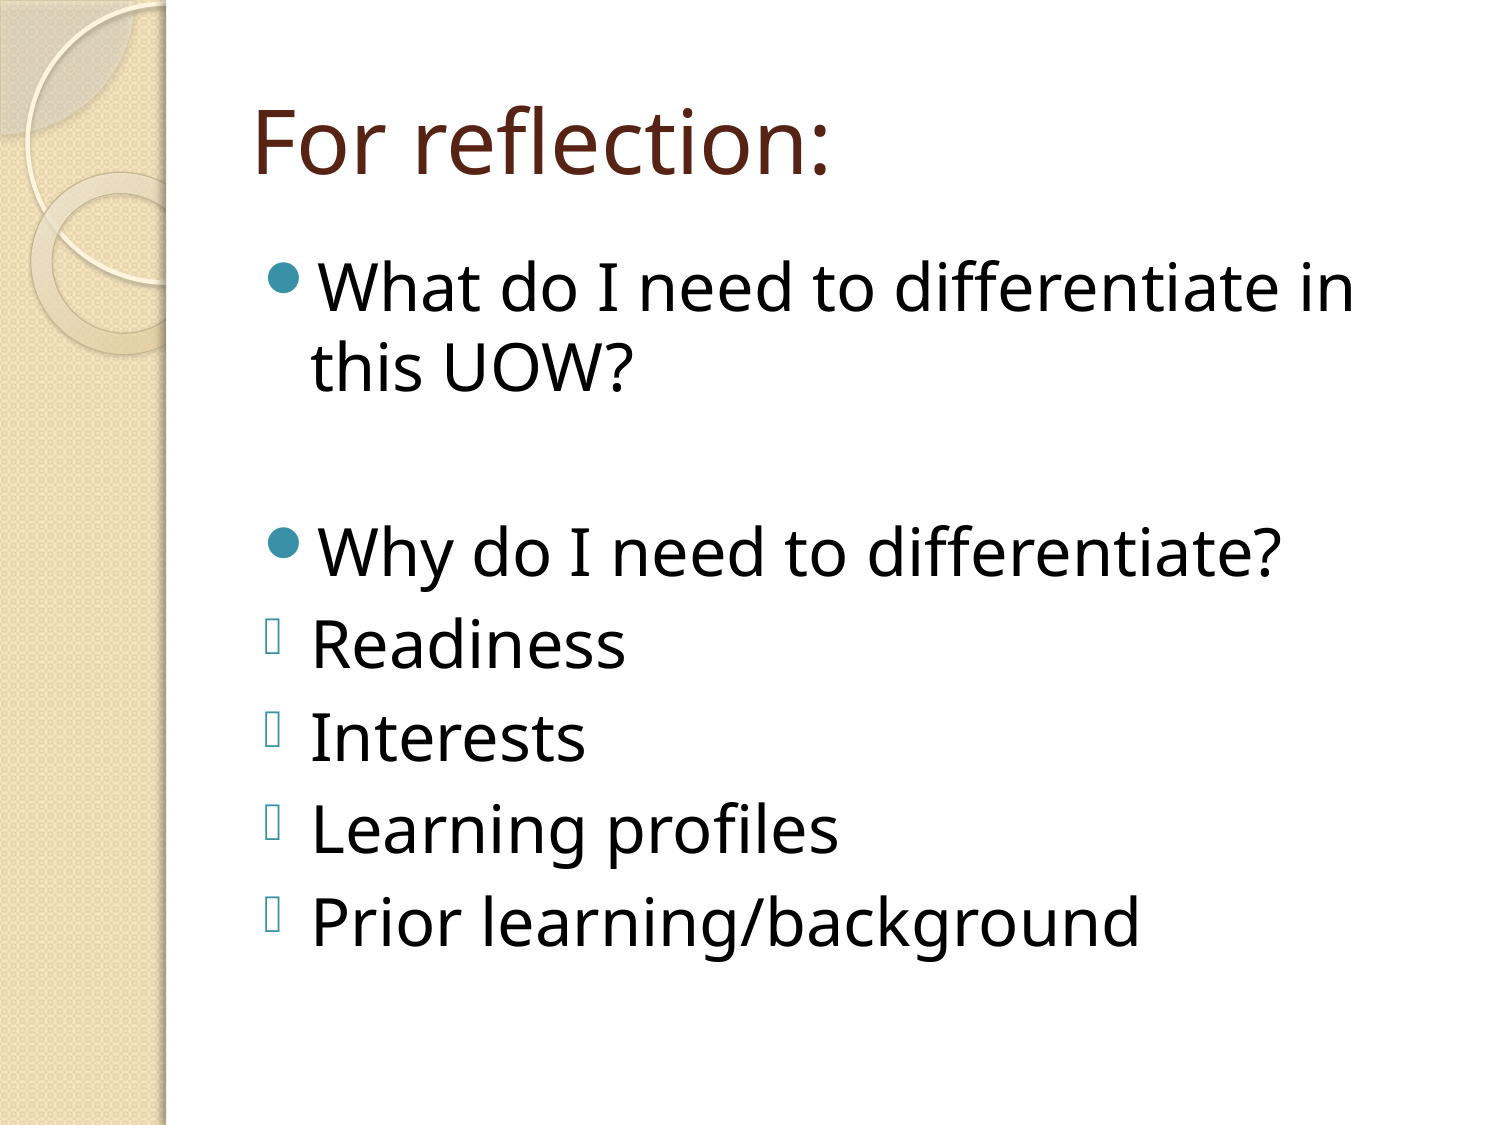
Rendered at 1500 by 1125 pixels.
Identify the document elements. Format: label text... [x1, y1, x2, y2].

list What do I need to differentiate in this UOW? Why do I need to differentiate? Readiness Interests Learning profiles Prior learning/background [235, 237, 1466, 1025]
title For reflection: [235, 45, 1466, 233]
